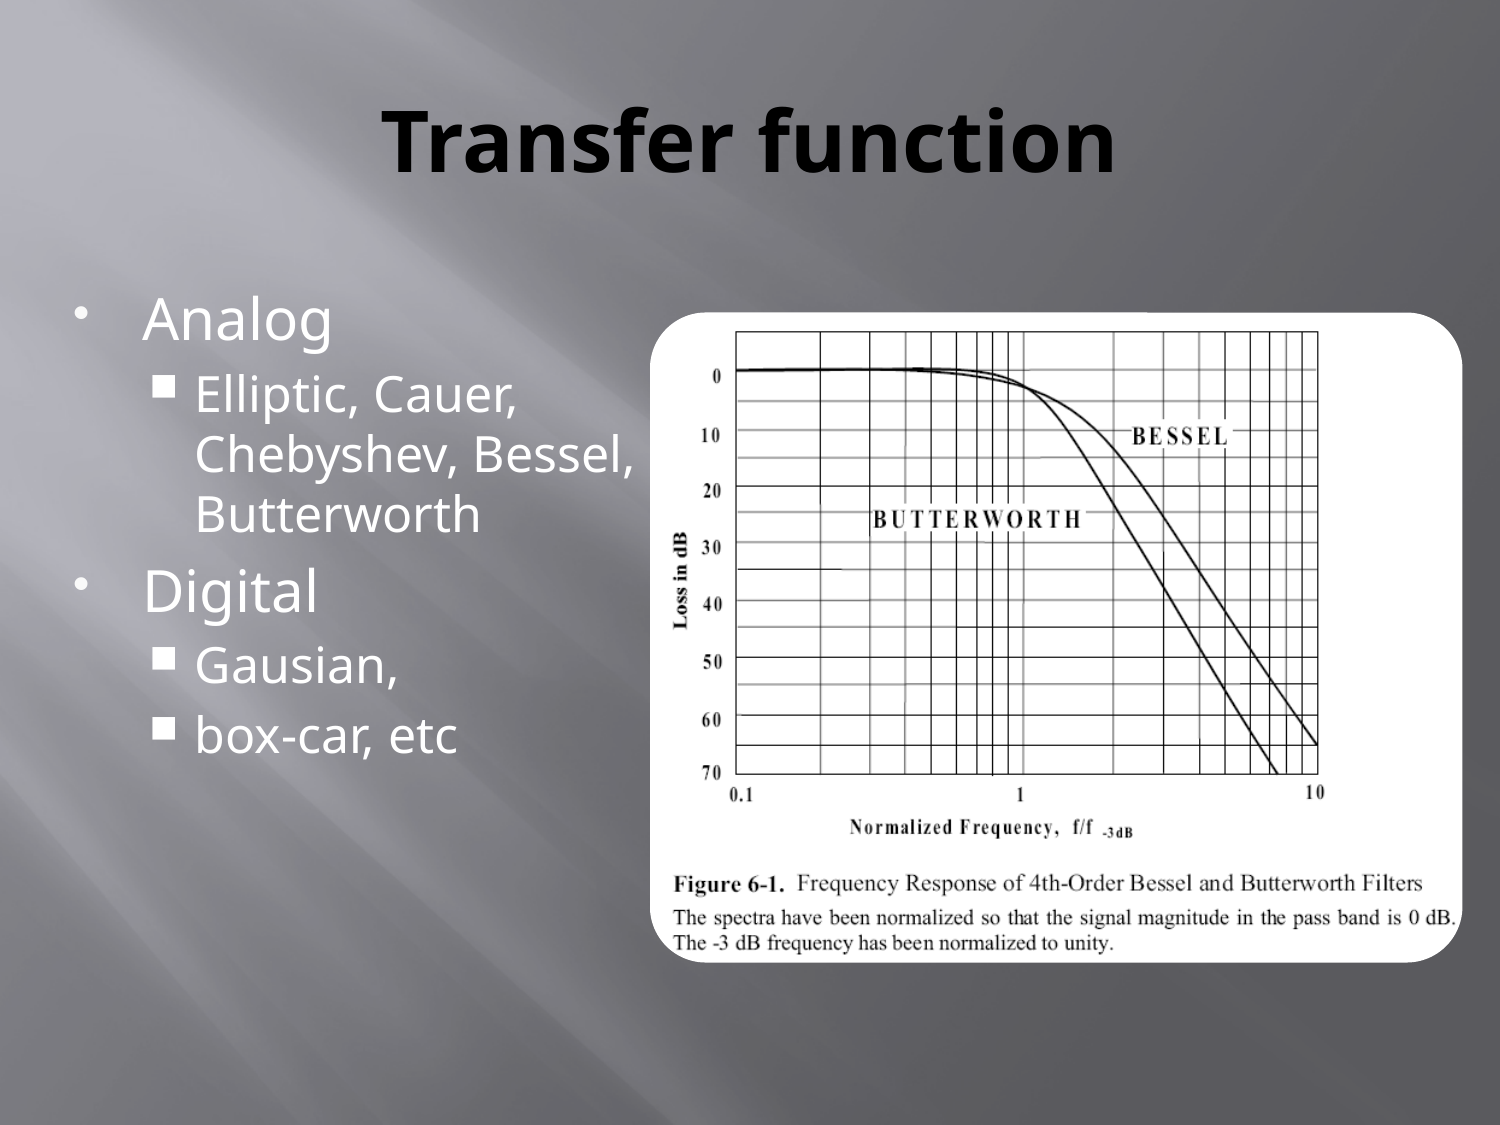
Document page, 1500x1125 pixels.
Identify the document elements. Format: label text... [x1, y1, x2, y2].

picture [649, 312, 1463, 963]
title Transfer function [75, 45, 1425, 233]
list Analog Elliptic, Cauer, Chebyshev, Bessel, Butterworth Digital Gausian, box-car, etc [37, 275, 663, 1048]
